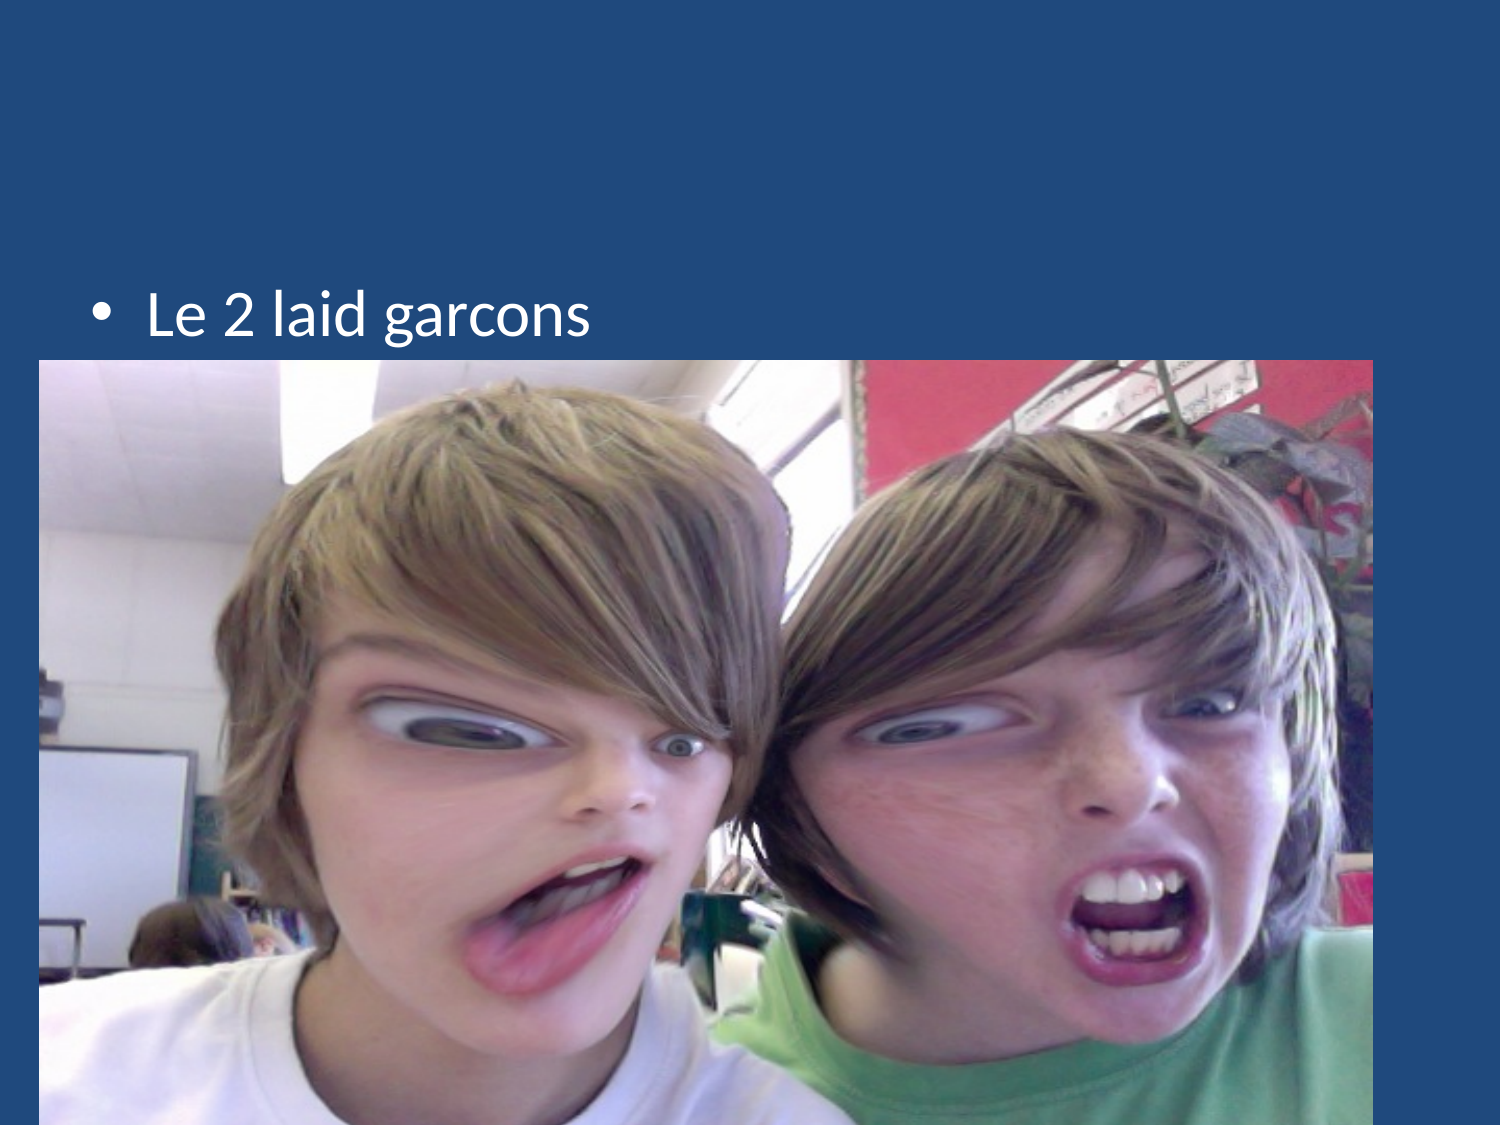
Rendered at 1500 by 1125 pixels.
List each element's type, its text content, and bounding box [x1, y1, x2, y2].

picture [39, 360, 1374, 1125]
list Le 2 laid garcons [75, 262, 1425, 1005]
